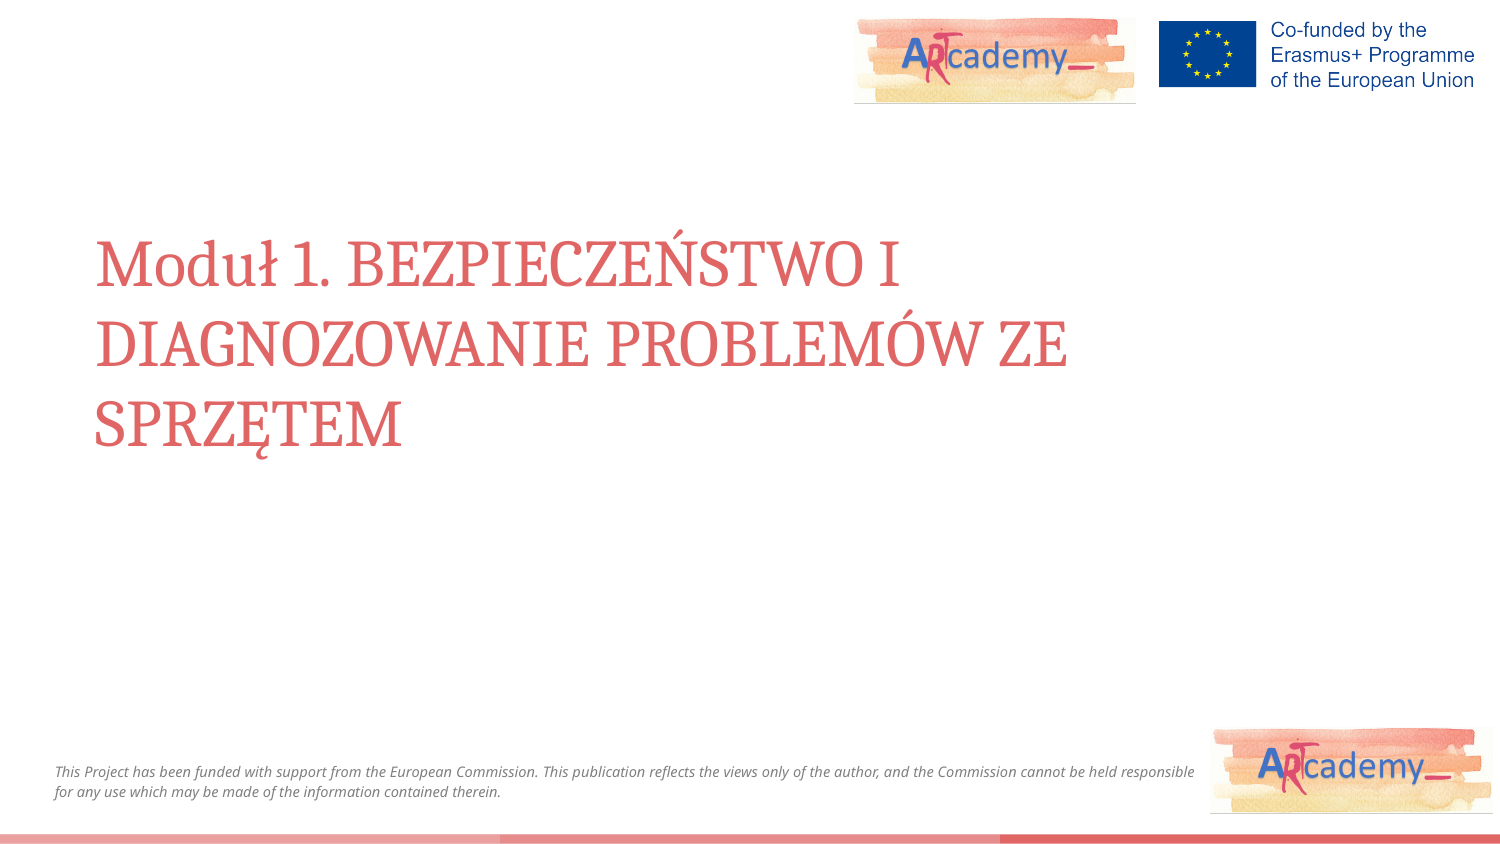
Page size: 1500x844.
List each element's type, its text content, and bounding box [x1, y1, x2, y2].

title Moduł 1. BEZPIECZEŃSTWO I DIAGNOZOWANIE PROBLEMÓW ZE SPRZĘTEM [80, 204, 1269, 465]
picture [1210, 709, 1493, 844]
picture [854, 0, 1137, 134]
text_box This Project has been funded with support from the European Commission. This publication reflects the views only of the author, and the Commission cannot be held responsible for any use which may be made of the information contained therein. [39, 754, 1205, 799]
picture [1158, 21, 1474, 91]
